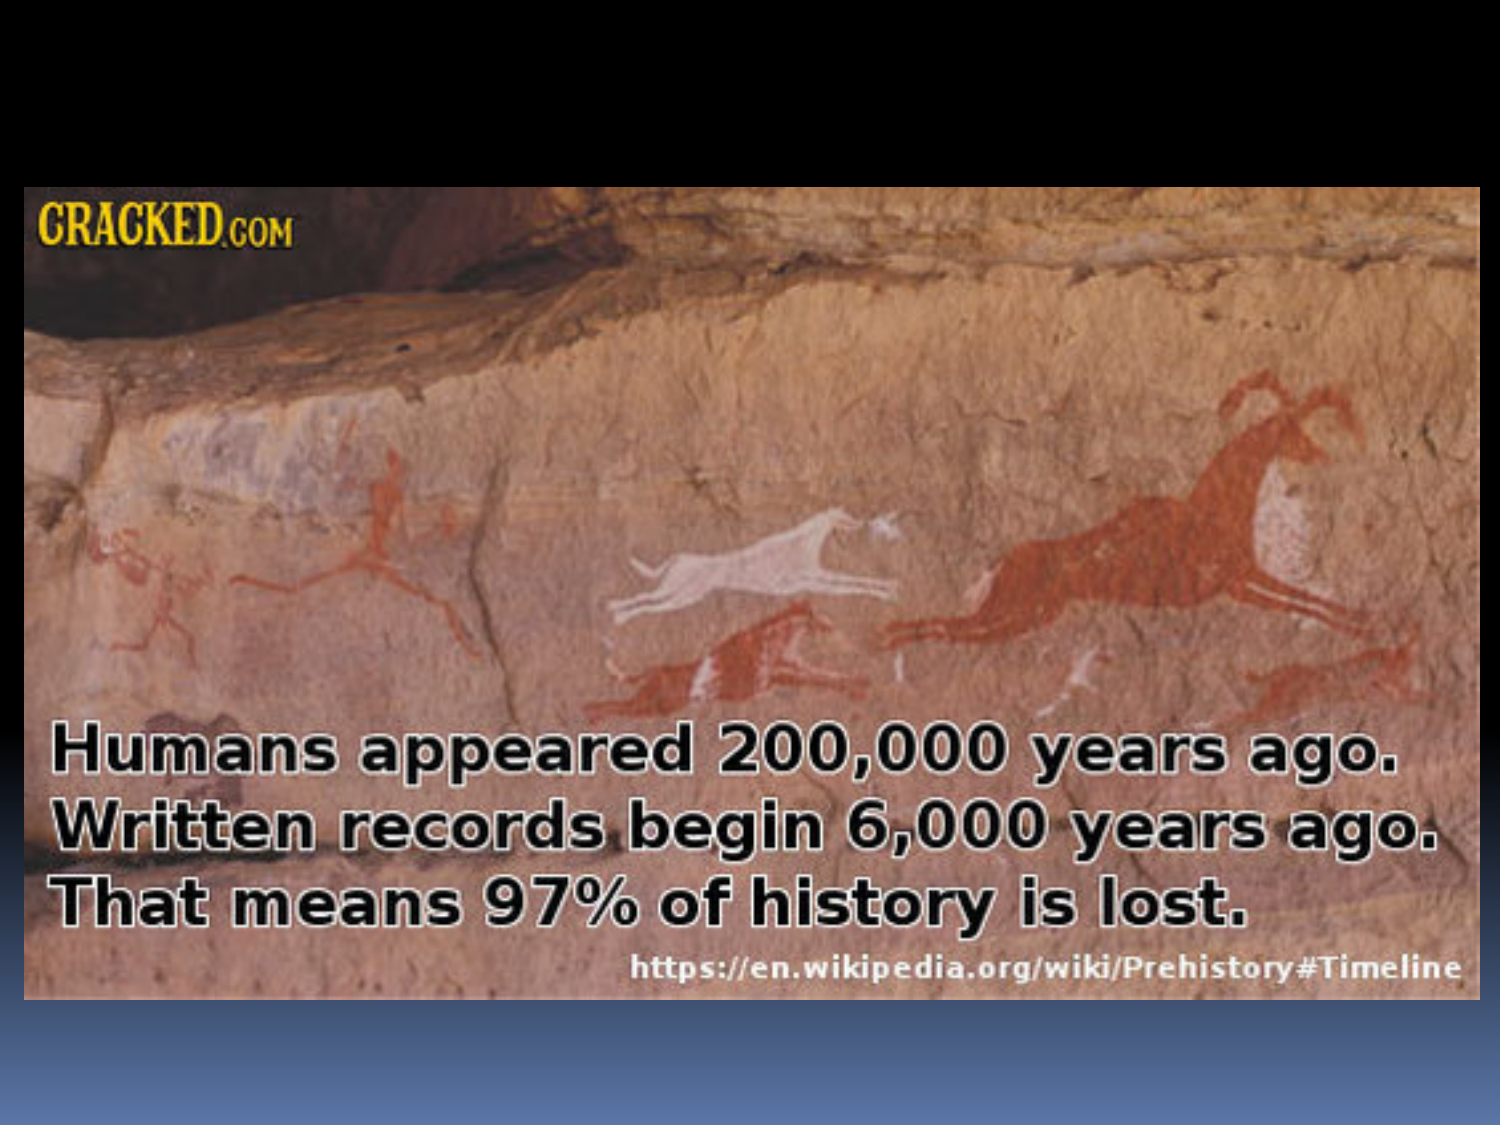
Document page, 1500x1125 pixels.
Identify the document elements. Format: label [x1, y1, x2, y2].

picture [24, 186, 1481, 1001]
